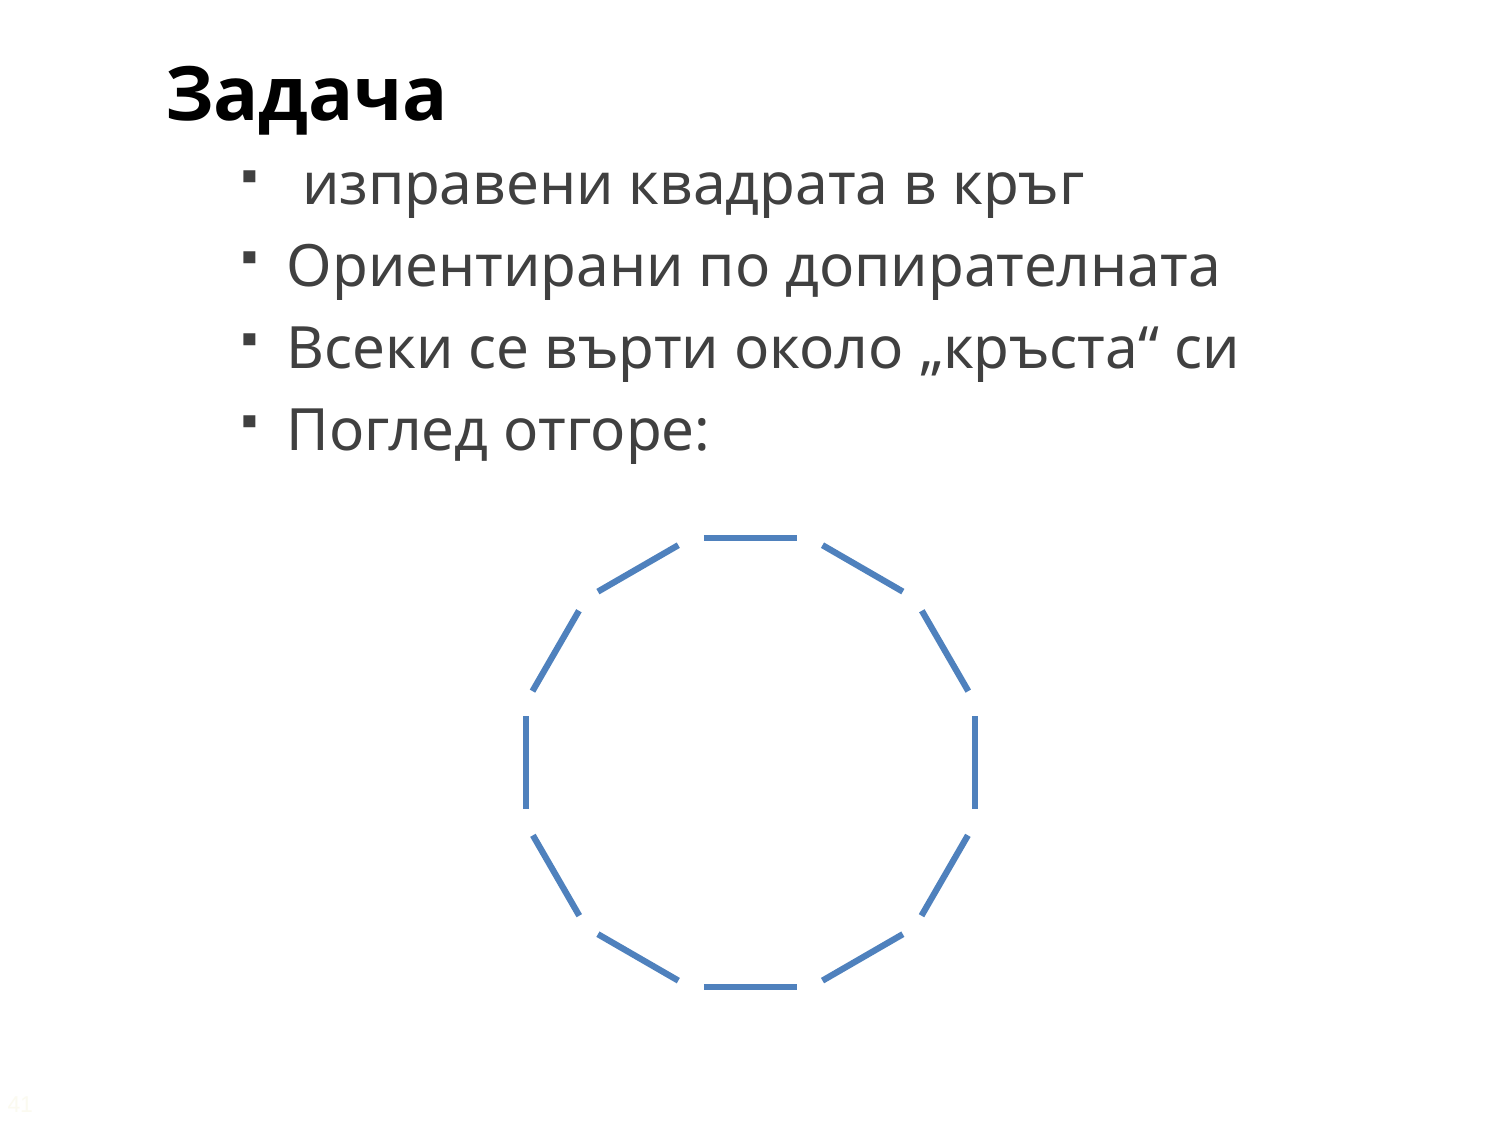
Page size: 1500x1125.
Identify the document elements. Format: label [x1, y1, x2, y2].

text_box [525, 537, 976, 988]
